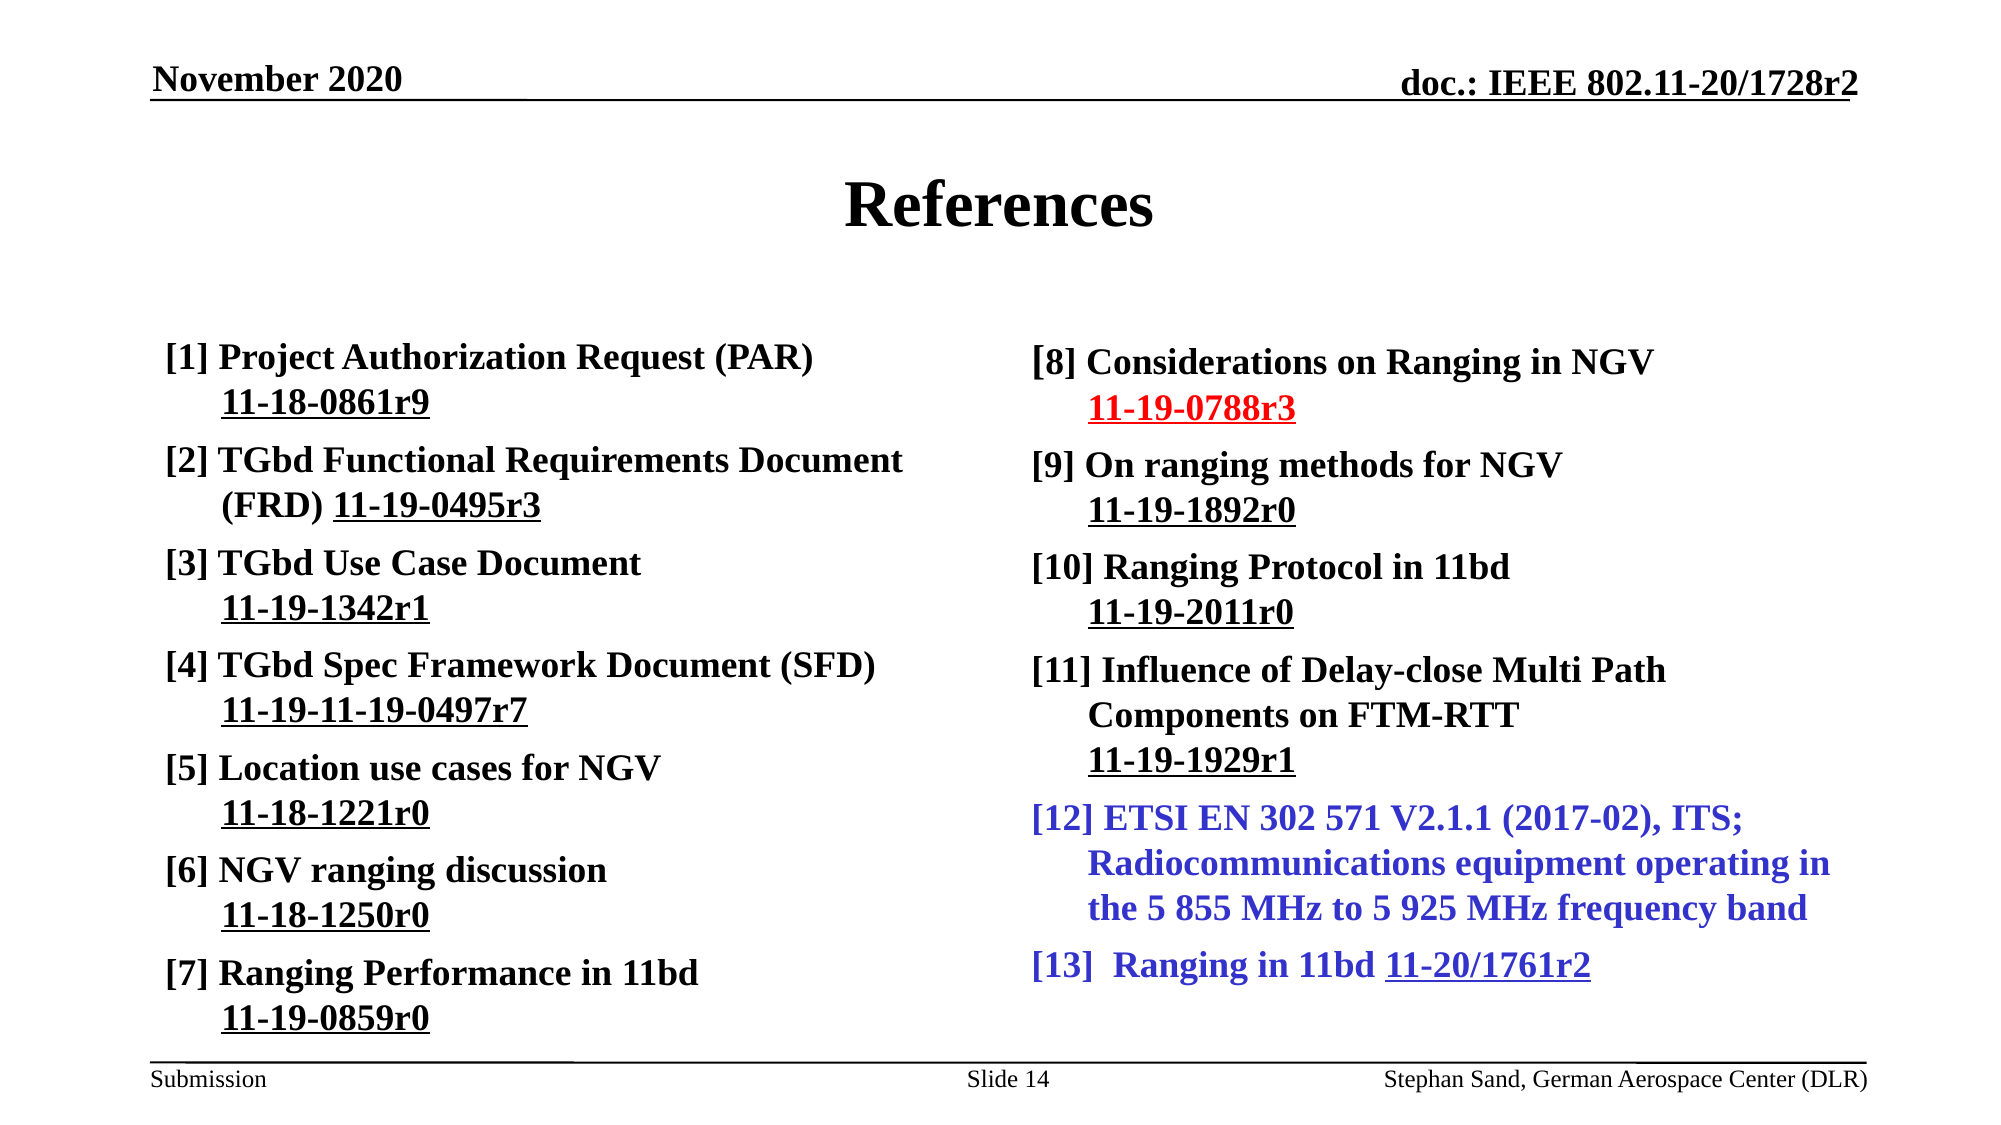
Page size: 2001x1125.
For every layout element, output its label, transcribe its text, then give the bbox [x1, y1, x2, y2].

list [1] Project Authorization Request (PAR) 11-18-0861r9 [2] TGbd Functional Requirements Document (FRD) 11-19-0495r3 [3] TGbd Use Case Document 11-19-1342r1 [4] TGbd Spec Framework Document (SFD) 11-19-11-19-0497r7 [5] Location use cases for NGV 11-18-1221r0 [6] NGV ranging discussion 11-18-1250r0 [7] Ranging Performance in 11bd 11-19-0859r0 [149, 324, 984, 1000]
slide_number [152, 54, 563, 100]
footer Stephan Sand, German Aerospace Center (DLR) [1171, 1061, 1869, 1093]
list [8] Considerations on Ranging in NGV 11-19-0788r3 [9] On ranging methods for NGV 11-19-1892r0 [10] Ranging Protocol in 11bd 11-19-2011r0 [11] Influence of Delay-close Multi Path Components on FTM-RTT 11-19-1929r1 [12] ETSI EN 302 571 V2.1.1 (2017-02), ITS; Radiocommunications equipment operating in the 5 855 MHz to 5 925 MHz frequency band [13] Ranging in 11bd 11-20/1761r2 [1016, 324, 1850, 1000]
title References [149, 112, 1850, 288]
slide_number Slide 14 [950, 1061, 1067, 1123]
